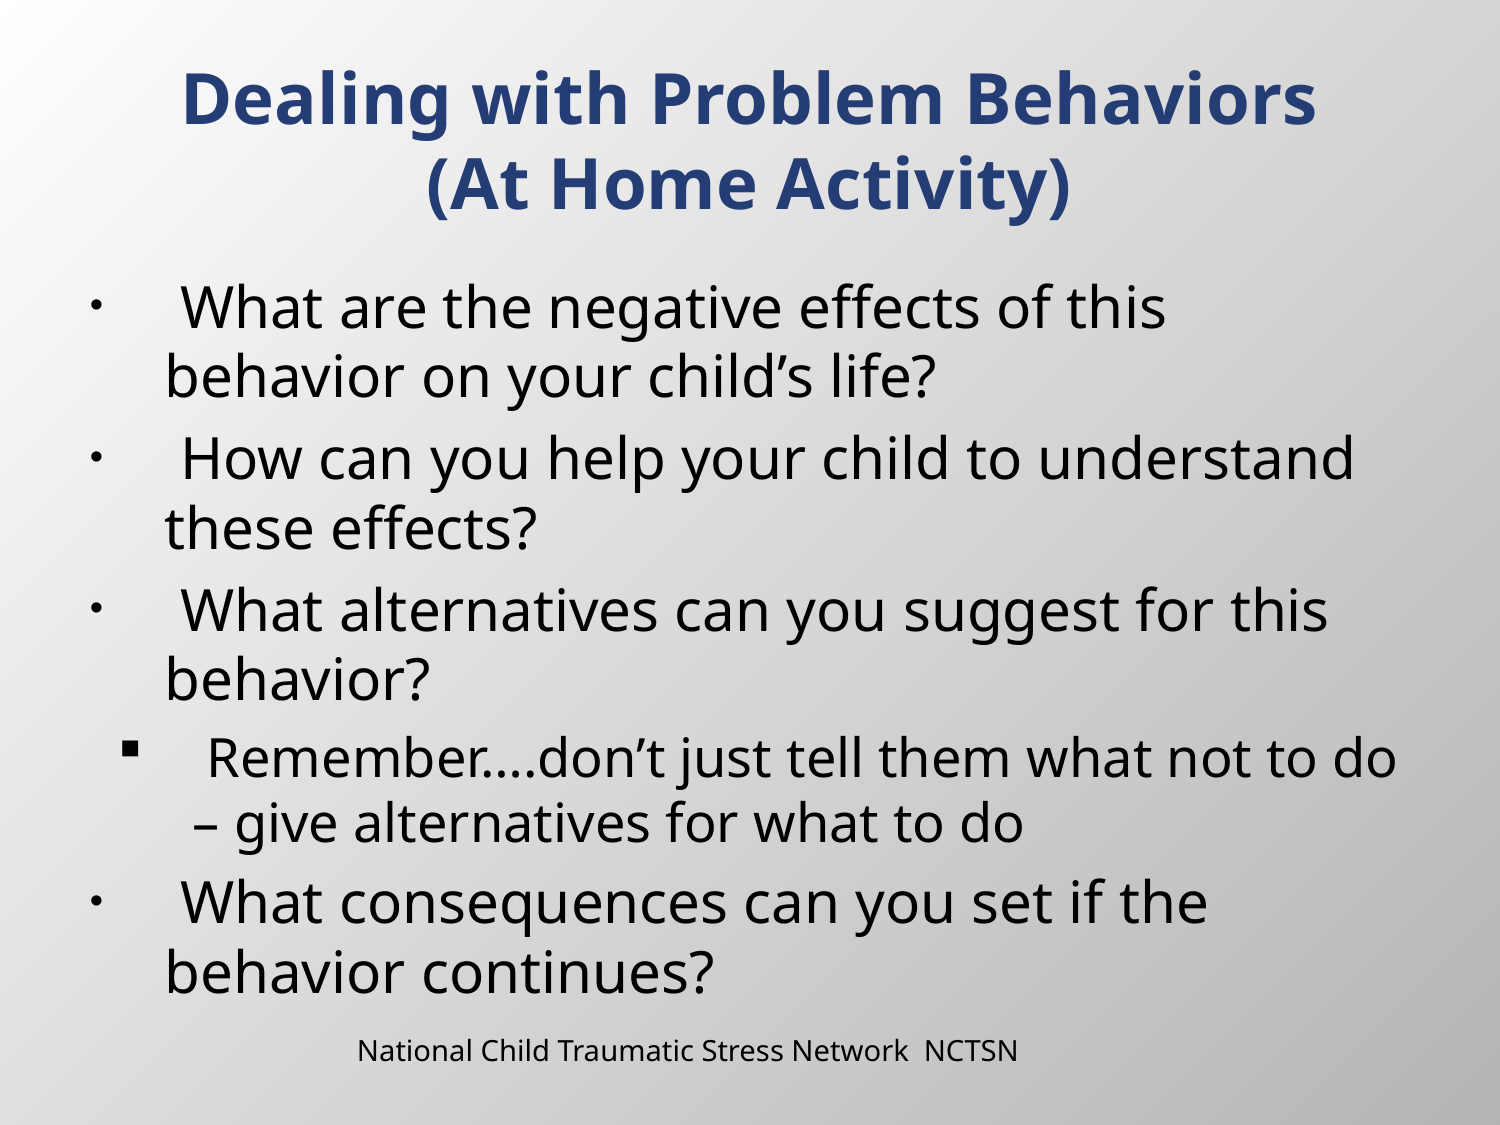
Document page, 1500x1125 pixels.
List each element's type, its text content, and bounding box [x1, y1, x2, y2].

list What are the negative effects of this behavior on your child’s life? How can you help your child to understand these effects? What alternatives can you suggest for this behavior? Remember….don’t just tell them what not to do – give alternatives for what to do What consequences can you set if the behavior continues? [75, 262, 1425, 1035]
text_box National Child Traumatic Stress Network NCTSN [342, 1024, 1168, 1075]
title Dealing with Problem Behaviors (At Home Activity) [75, 45, 1425, 233]
